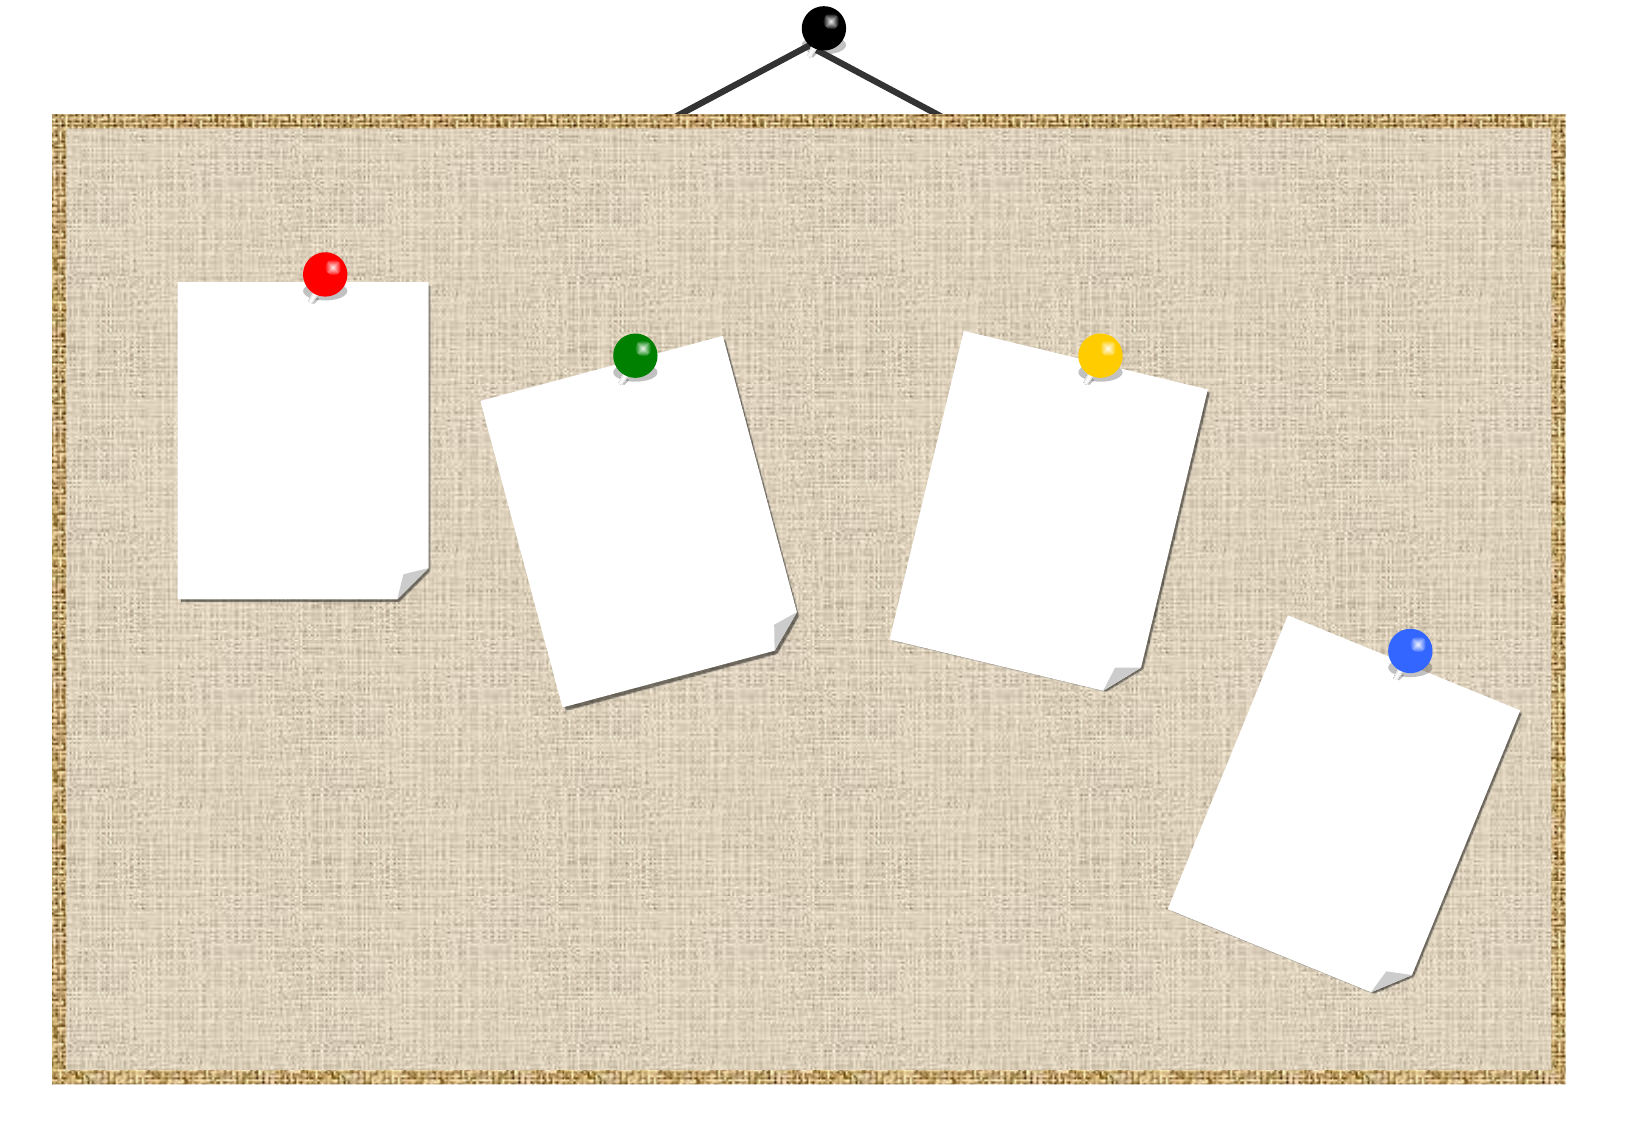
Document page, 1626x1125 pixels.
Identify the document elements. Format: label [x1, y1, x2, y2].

text_box [684, 52, 933, 112]
text_box [1078, 333, 1123, 386]
text_box [1387, 628, 1433, 681]
text_box [612, 333, 658, 386]
text_box [801, 5, 847, 58]
text_box [51, 113, 1566, 1085]
text_box [302, 252, 348, 304]
